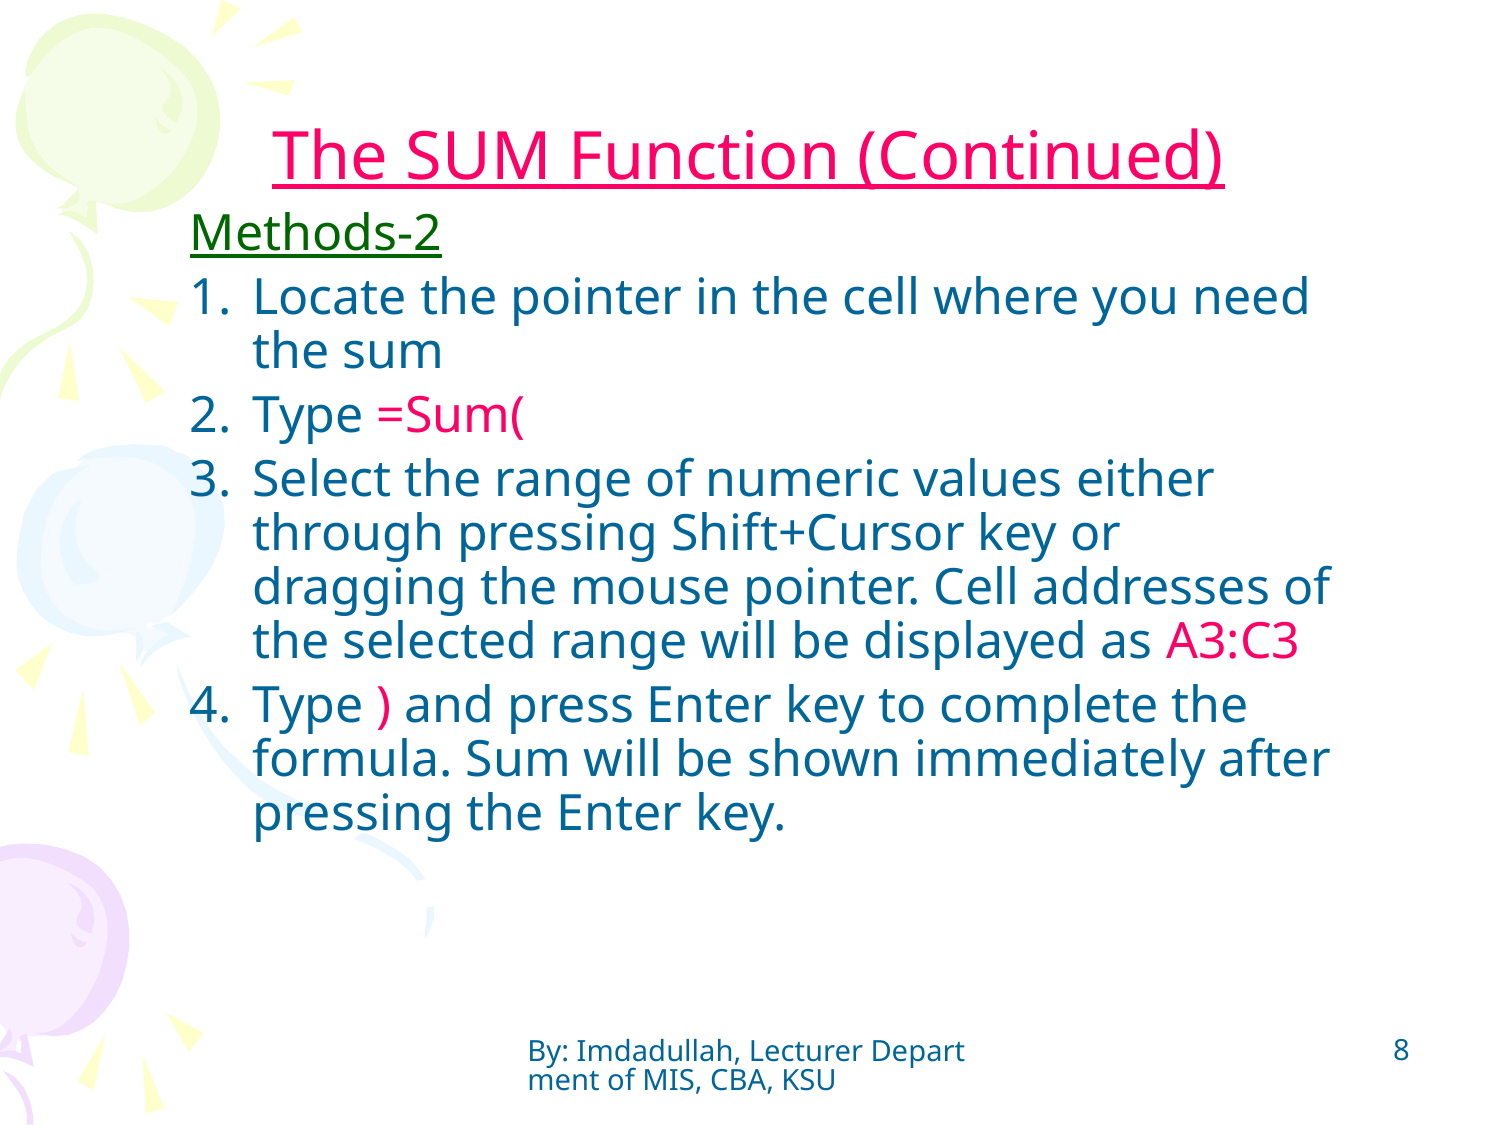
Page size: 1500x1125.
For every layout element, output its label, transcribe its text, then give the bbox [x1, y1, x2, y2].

slide_number 8 [1074, 1023, 1426, 1100]
footer By: Imdadullah, Lecturer Department of MIS, CBA, KSU [512, 1024, 988, 1101]
title The SUM Function (Continued) [72, 74, 1426, 201]
list Methods-2 Locate the pointer in the cell where you need the sum Type =Sum( Select the range of numeric values either through pressing Shift+Cursor key or dragging the mouse pointer. Cell addresses of the selected range will be displayed as A3:C3 Type ) and press Enter key to complete the formula. Sum will be shown immediately after pressing the Enter key. [174, 201, 1351, 1001]
